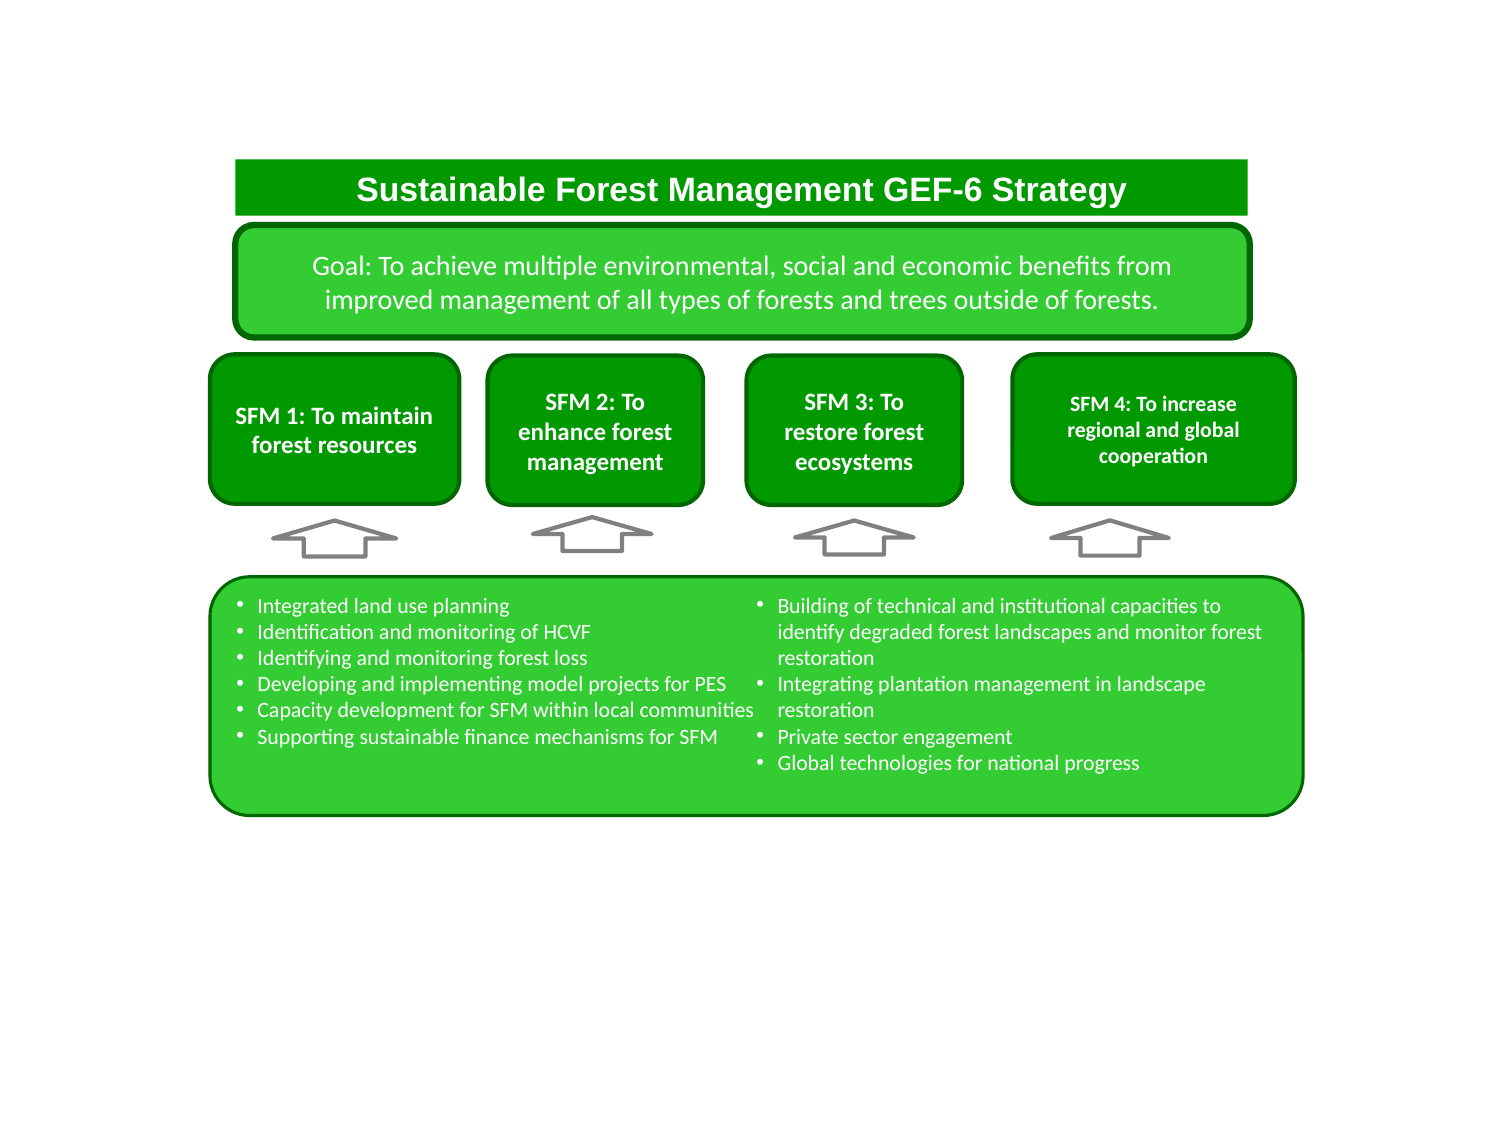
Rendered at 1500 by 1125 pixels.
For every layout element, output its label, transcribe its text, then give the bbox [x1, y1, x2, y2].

text_box SFM 4: To increase regional and global cooperation [1010, 352, 1297, 506]
title Sustainable Forest Management GEF-6 Strategy [235, 159, 1248, 216]
text_box [270, 518, 399, 559]
text_box Integrated land use planning Identification and monitoring of HCVF Identifying and monitoring forest loss Developing and implementing model projects for PES Capacity development for SFM within local communities Supporting sustainable finance mechanisms for SFM Building of technical and institutional capacities to identify degraded forest landscapes and monitor forest restoration Integrating plantation management in landscape restoration Private sector engagement Global technologies for national progress [207, 574, 1306, 818]
text_box Goal: To achieve multiple environmental, social and economic benefits from improved management of all types of forests and trees outside of forests. [233, 222, 1252, 340]
text_box [792, 518, 916, 557]
text_box SFM 1: To maintain forest resources [207, 352, 462, 506]
text_box [530, 515, 654, 554]
text_box [1048, 518, 1171, 558]
text_box SFM 3: To restore forest ecosystems [744, 353, 965, 508]
text_box SFM 2: To enhance forest management [485, 353, 706, 508]
